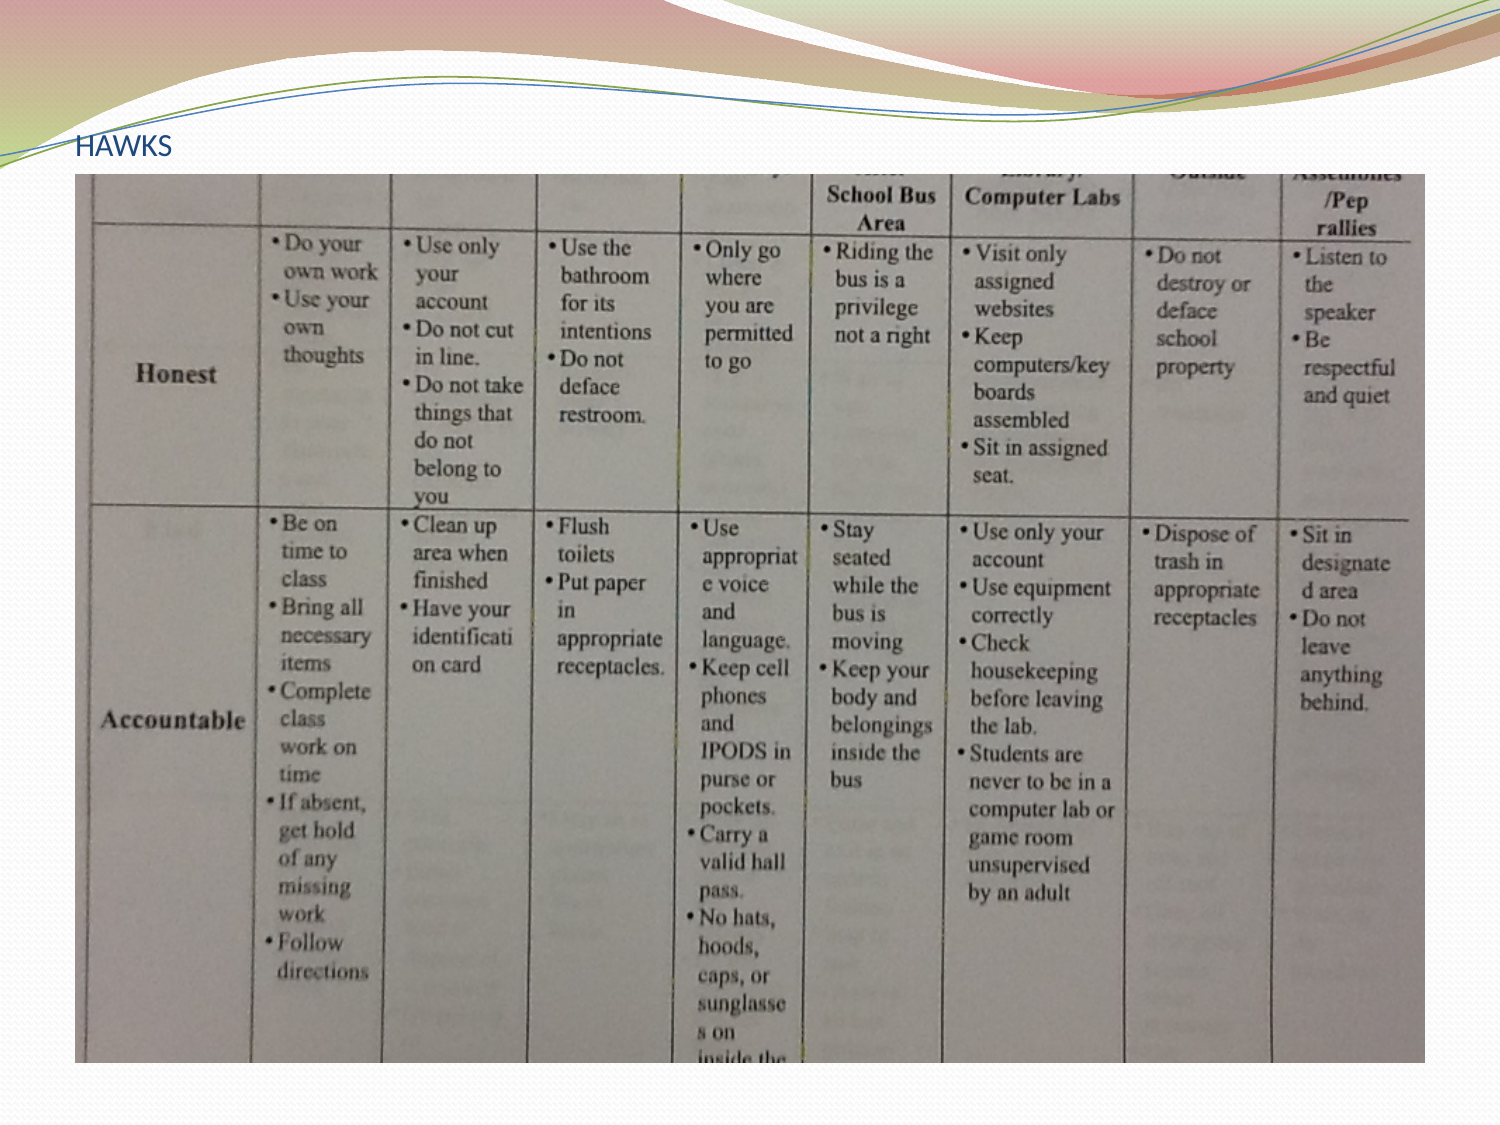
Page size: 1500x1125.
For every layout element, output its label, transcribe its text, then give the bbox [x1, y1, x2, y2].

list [74, 174, 1426, 1063]
title HAWKS [75, 115, 1425, 163]
